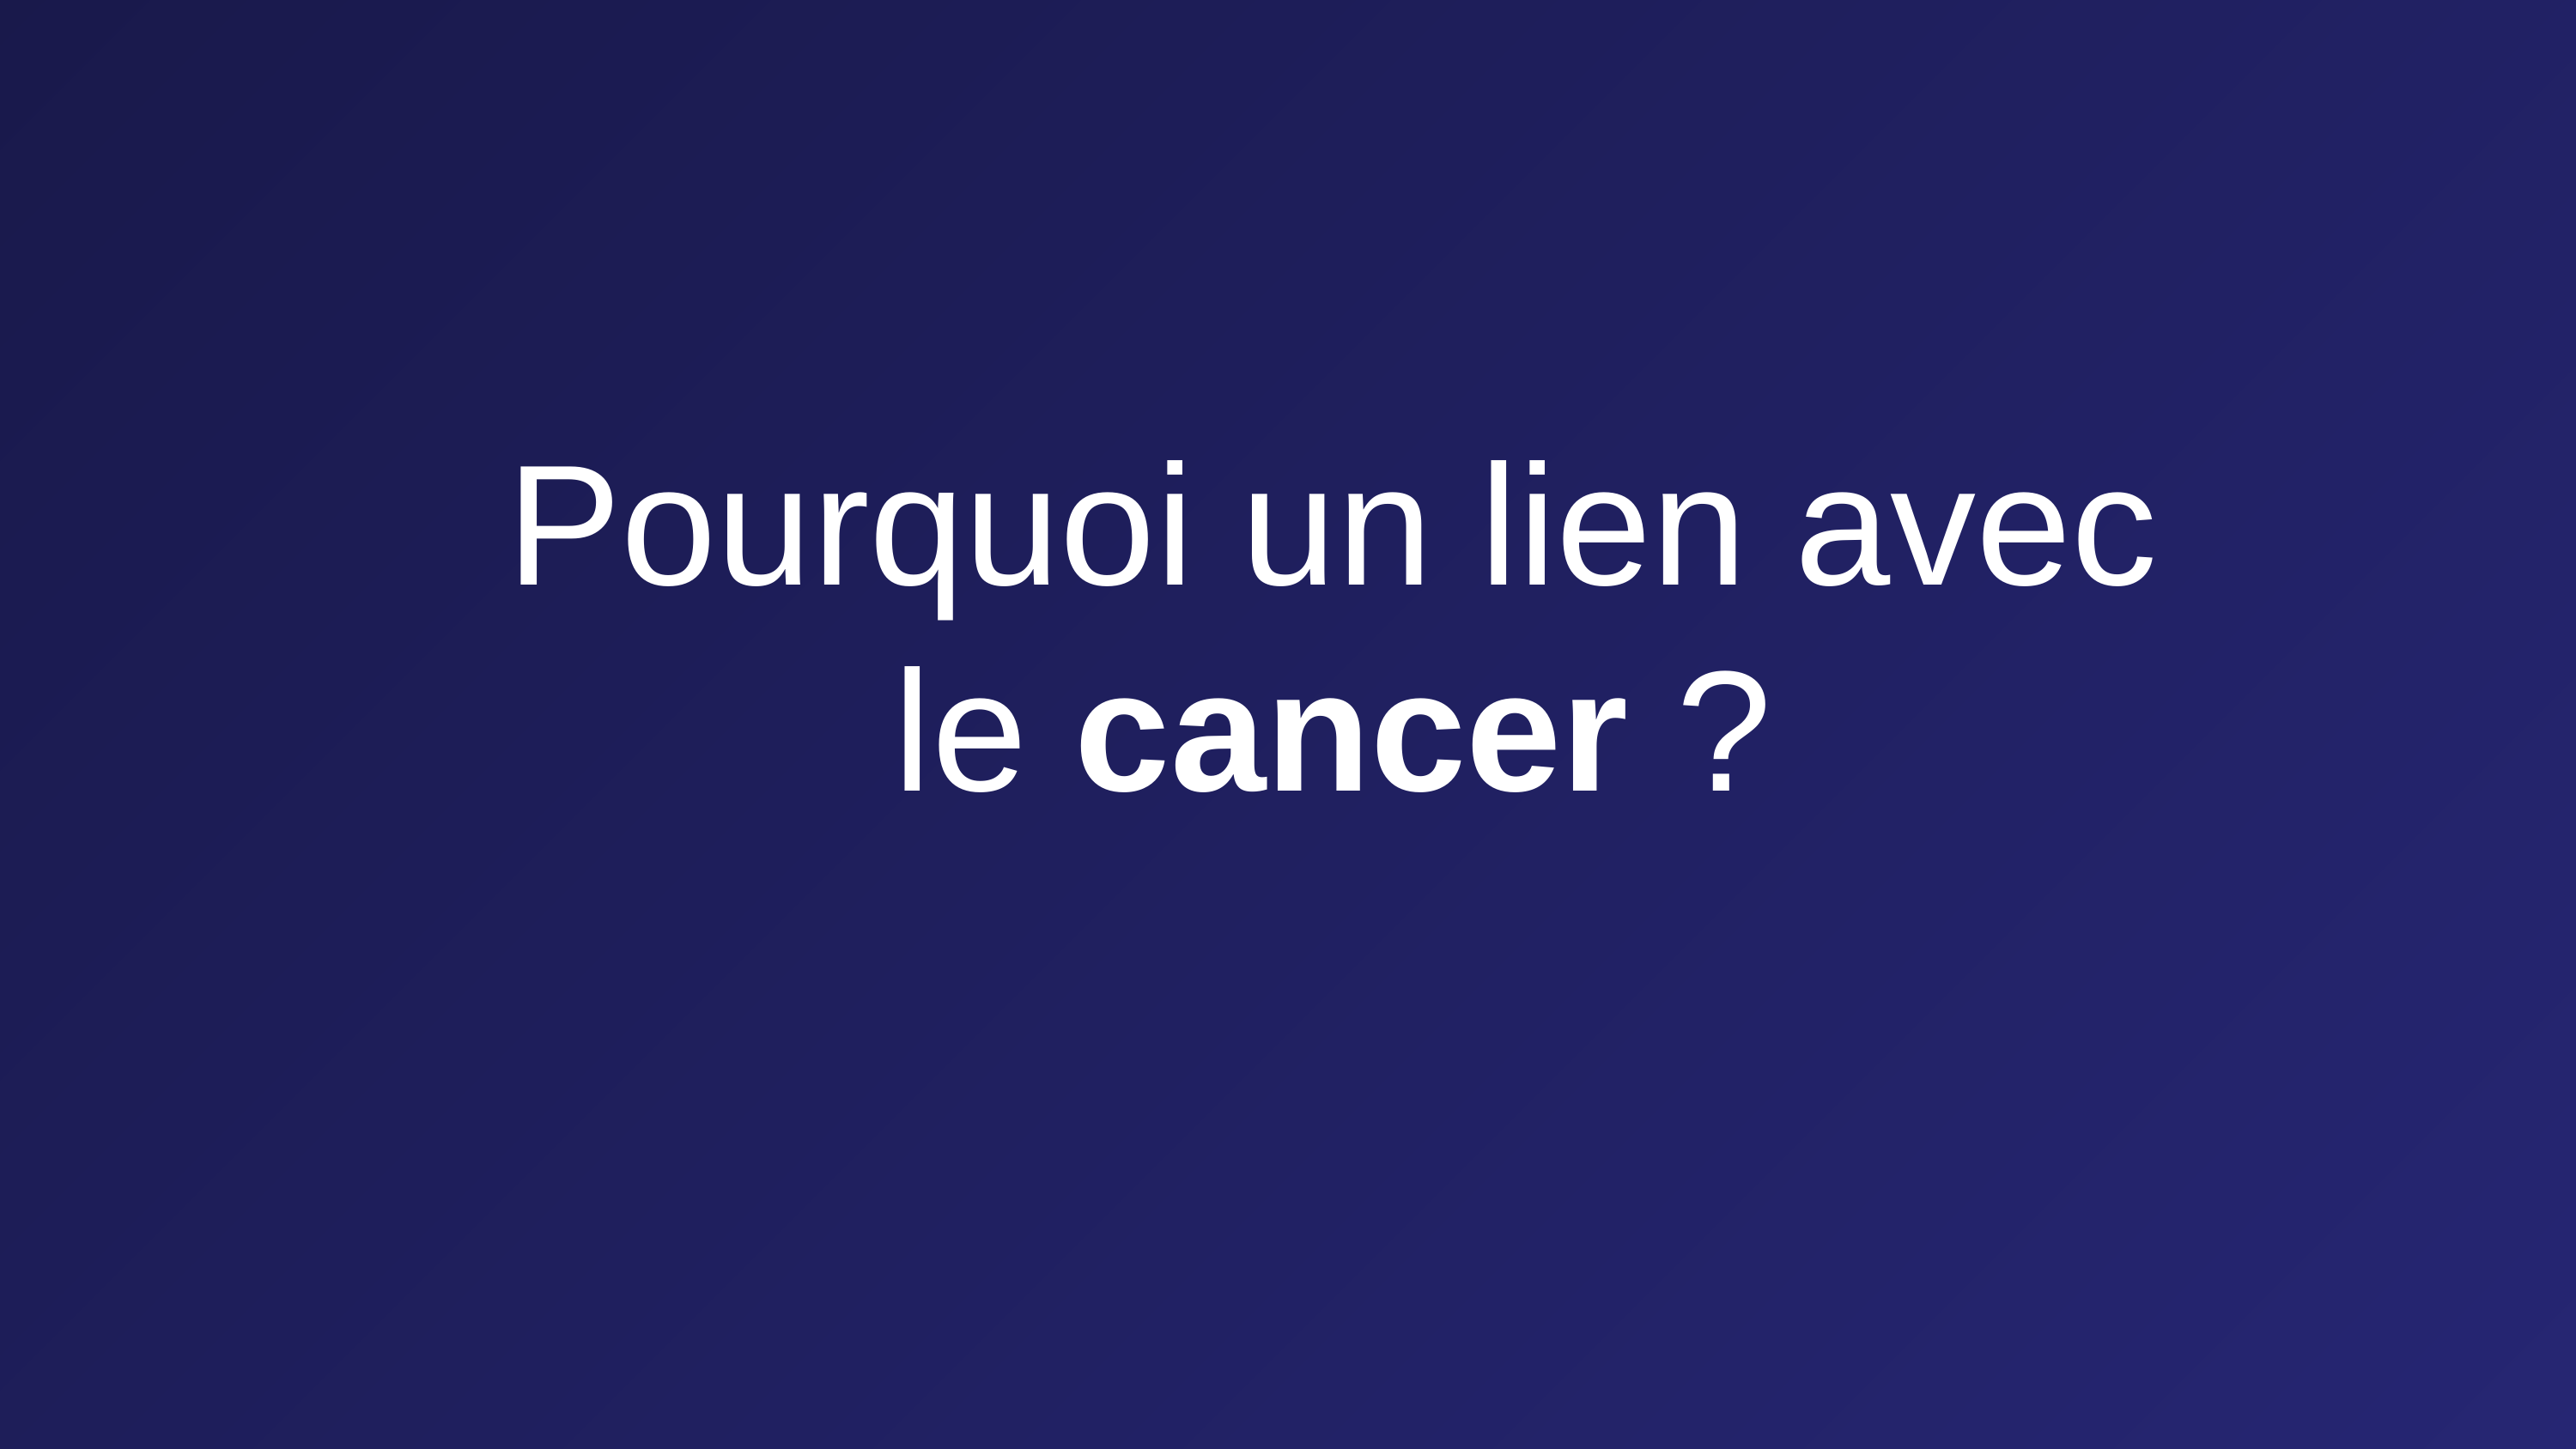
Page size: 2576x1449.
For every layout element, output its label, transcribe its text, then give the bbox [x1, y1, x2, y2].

list Pourquoi un lien avec le cancer ? [440, 402, 2226, 1261]
